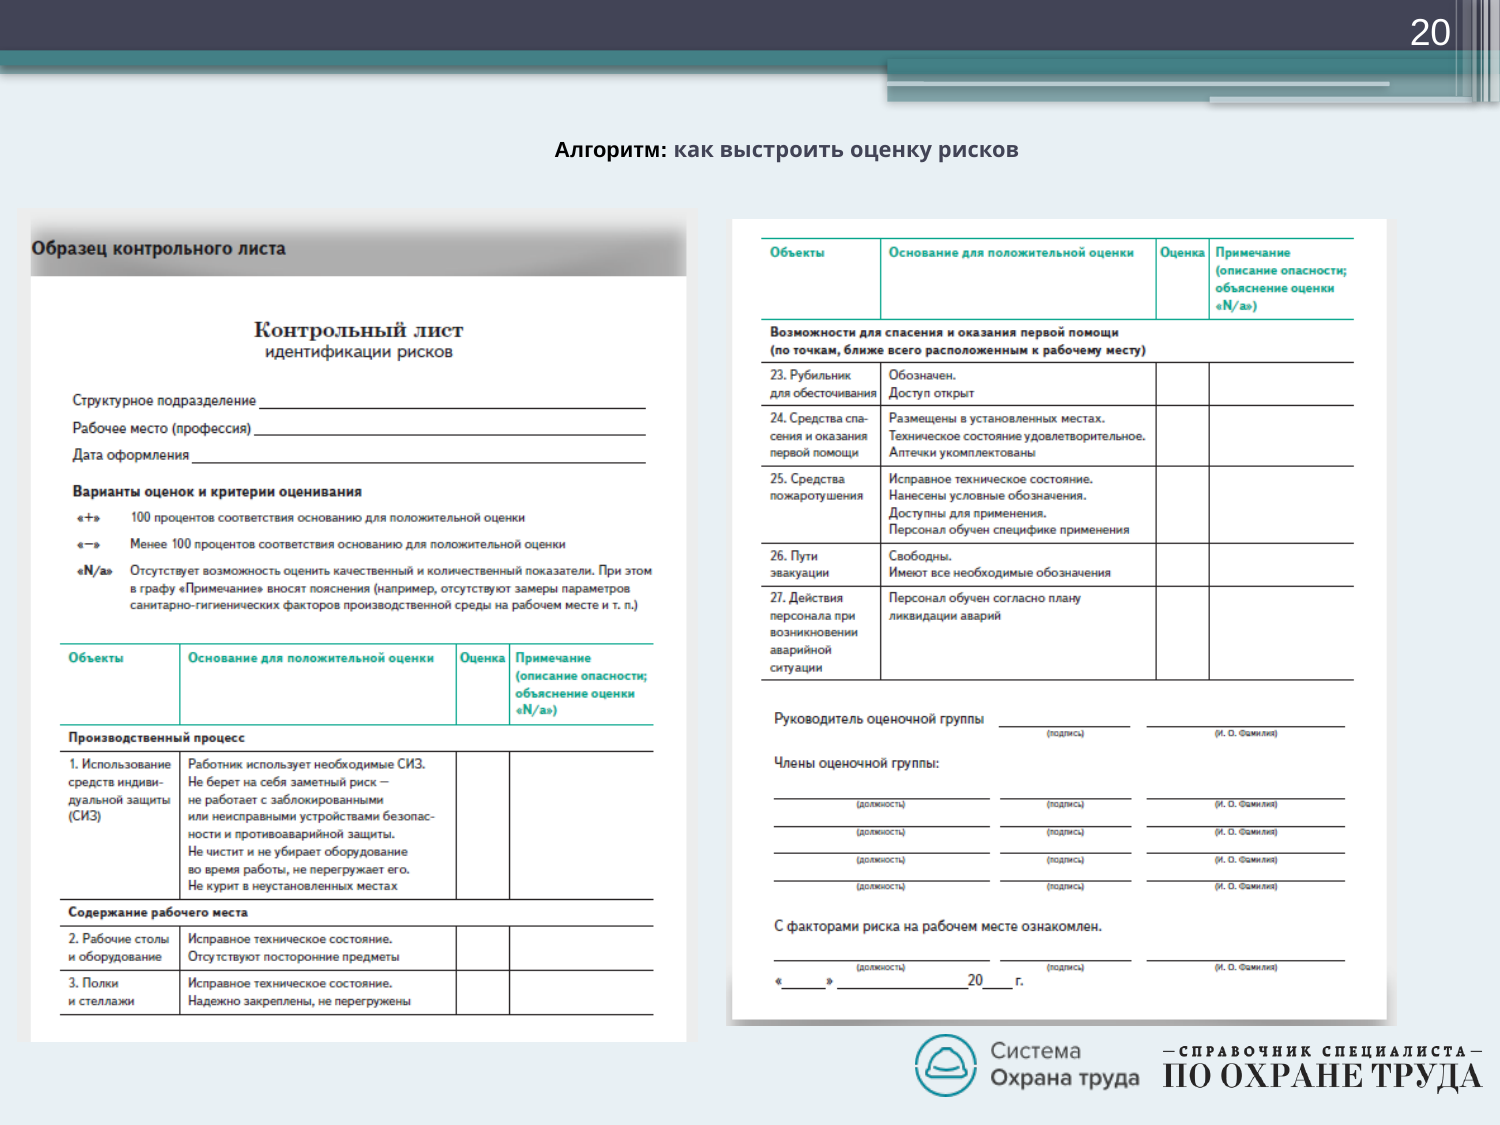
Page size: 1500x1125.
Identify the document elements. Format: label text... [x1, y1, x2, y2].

picture [17, 207, 698, 1043]
title Алгоритм: как выстроить оценку рисков [112, 101, 1463, 197]
slide_number 20 [1341, 0, 1466, 61]
picture [1163, 1046, 1483, 1094]
picture [726, 219, 1398, 1026]
picture [915, 1034, 1140, 1097]
